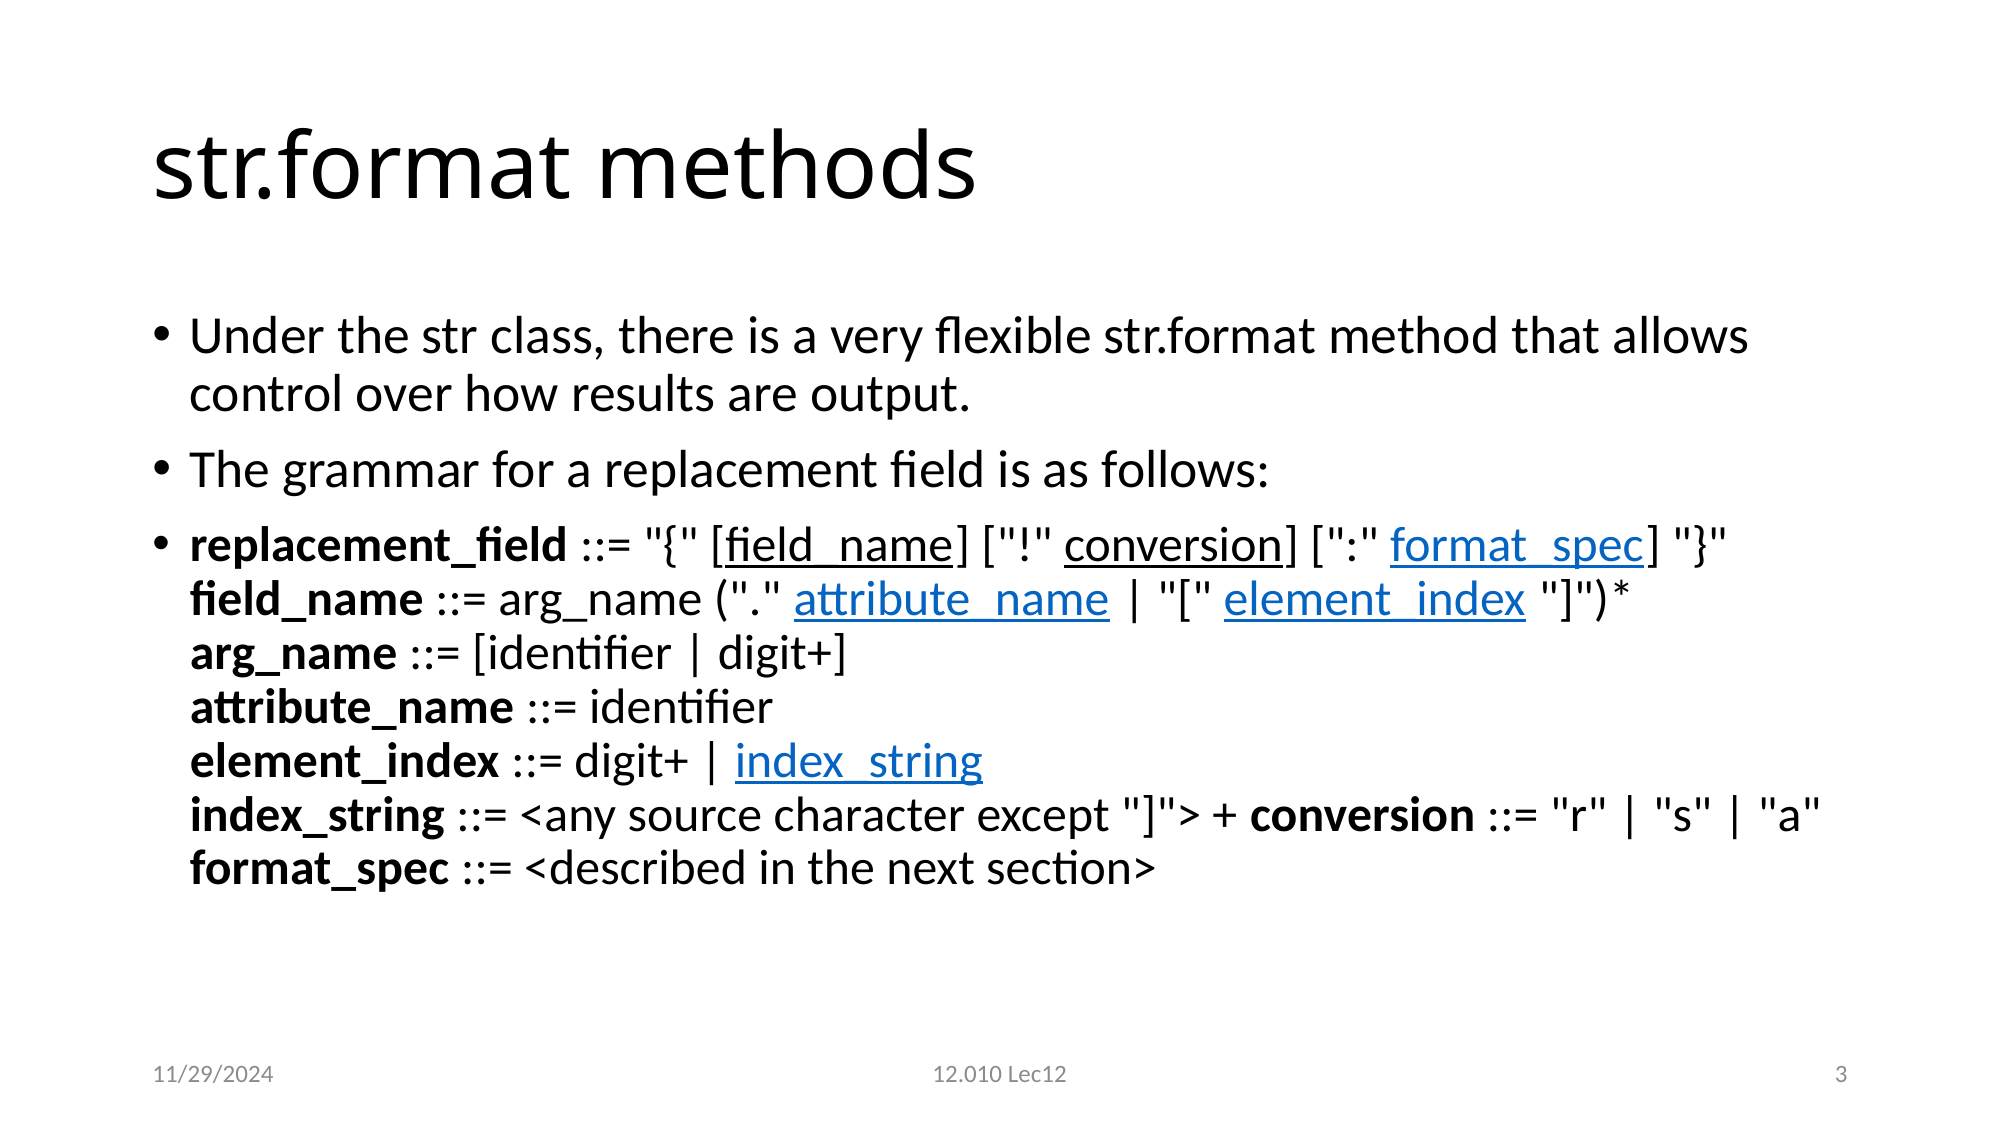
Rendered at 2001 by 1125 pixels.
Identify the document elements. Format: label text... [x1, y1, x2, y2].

slide_number 3 [1412, 1042, 1863, 1103]
list Under the str class, there is a very flexible str.format method that allows control over how results are output. The grammar for a replacement field is as follows: replacement_field ::= "{" [field_name] ["!" conversion] [":" format_spec] "}" field_name ::= arg_name ("." attribute_name | "[" element_index "]")* arg_name ::= [identifier | digit+] attribute_name ::= identifier element_index ::= digit+ | index_string index_string ::= <any source character except "]"> + conversion ::= "r" | "s" | "a" format_spec ::= <described in the next section> [137, 299, 1863, 1014]
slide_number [137, 1042, 588, 1103]
footer 12.010 Lec12 [662, 1042, 1338, 1103]
title str.format methods [137, 59, 1863, 278]
